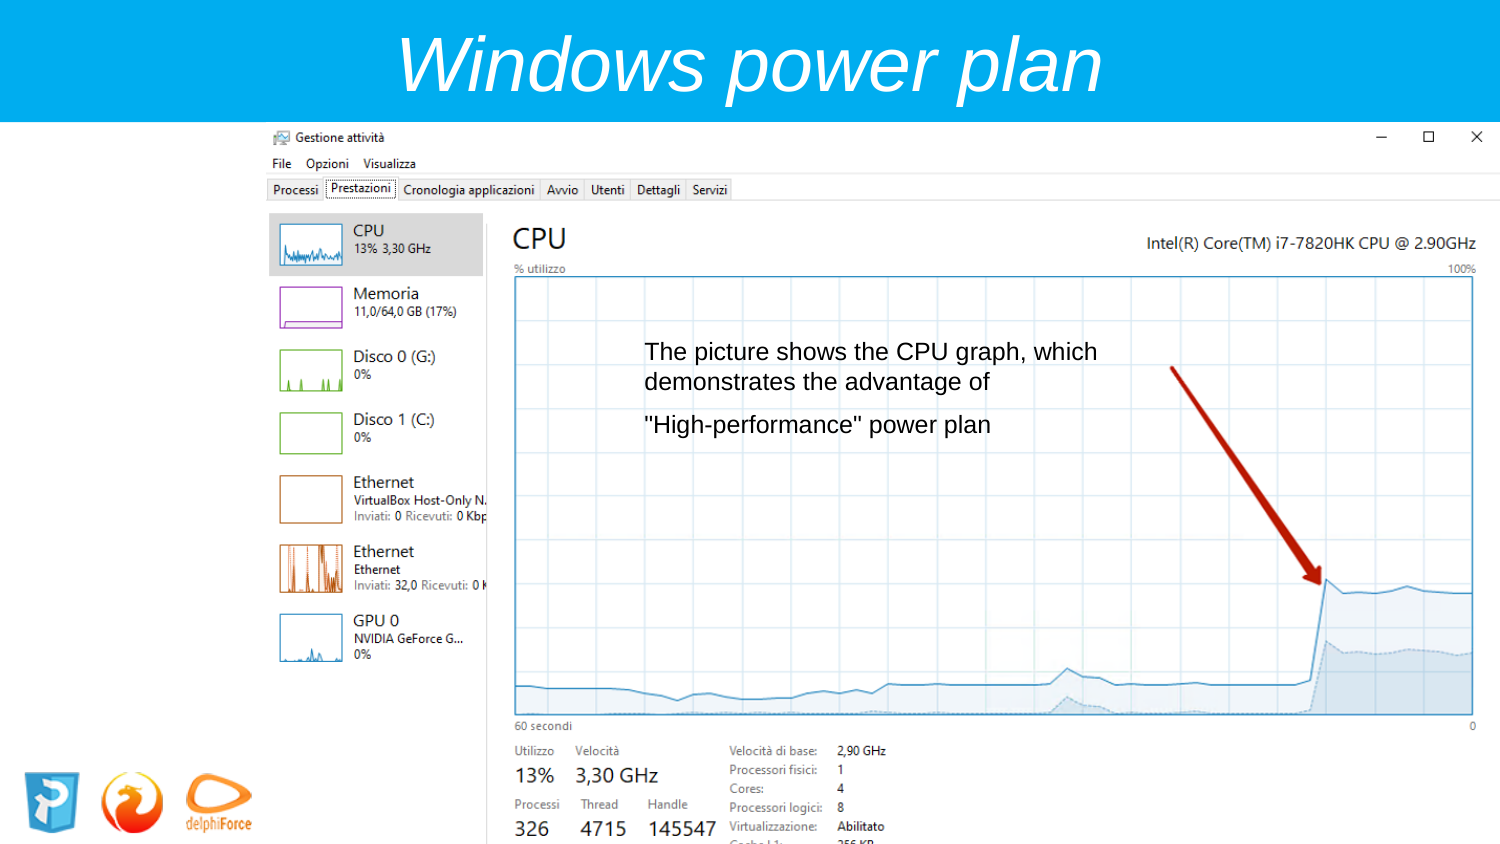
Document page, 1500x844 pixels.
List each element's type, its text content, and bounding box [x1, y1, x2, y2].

picture [0, 123, 1500, 844]
text_box Windows power plan [0, 0, 1500, 123]
